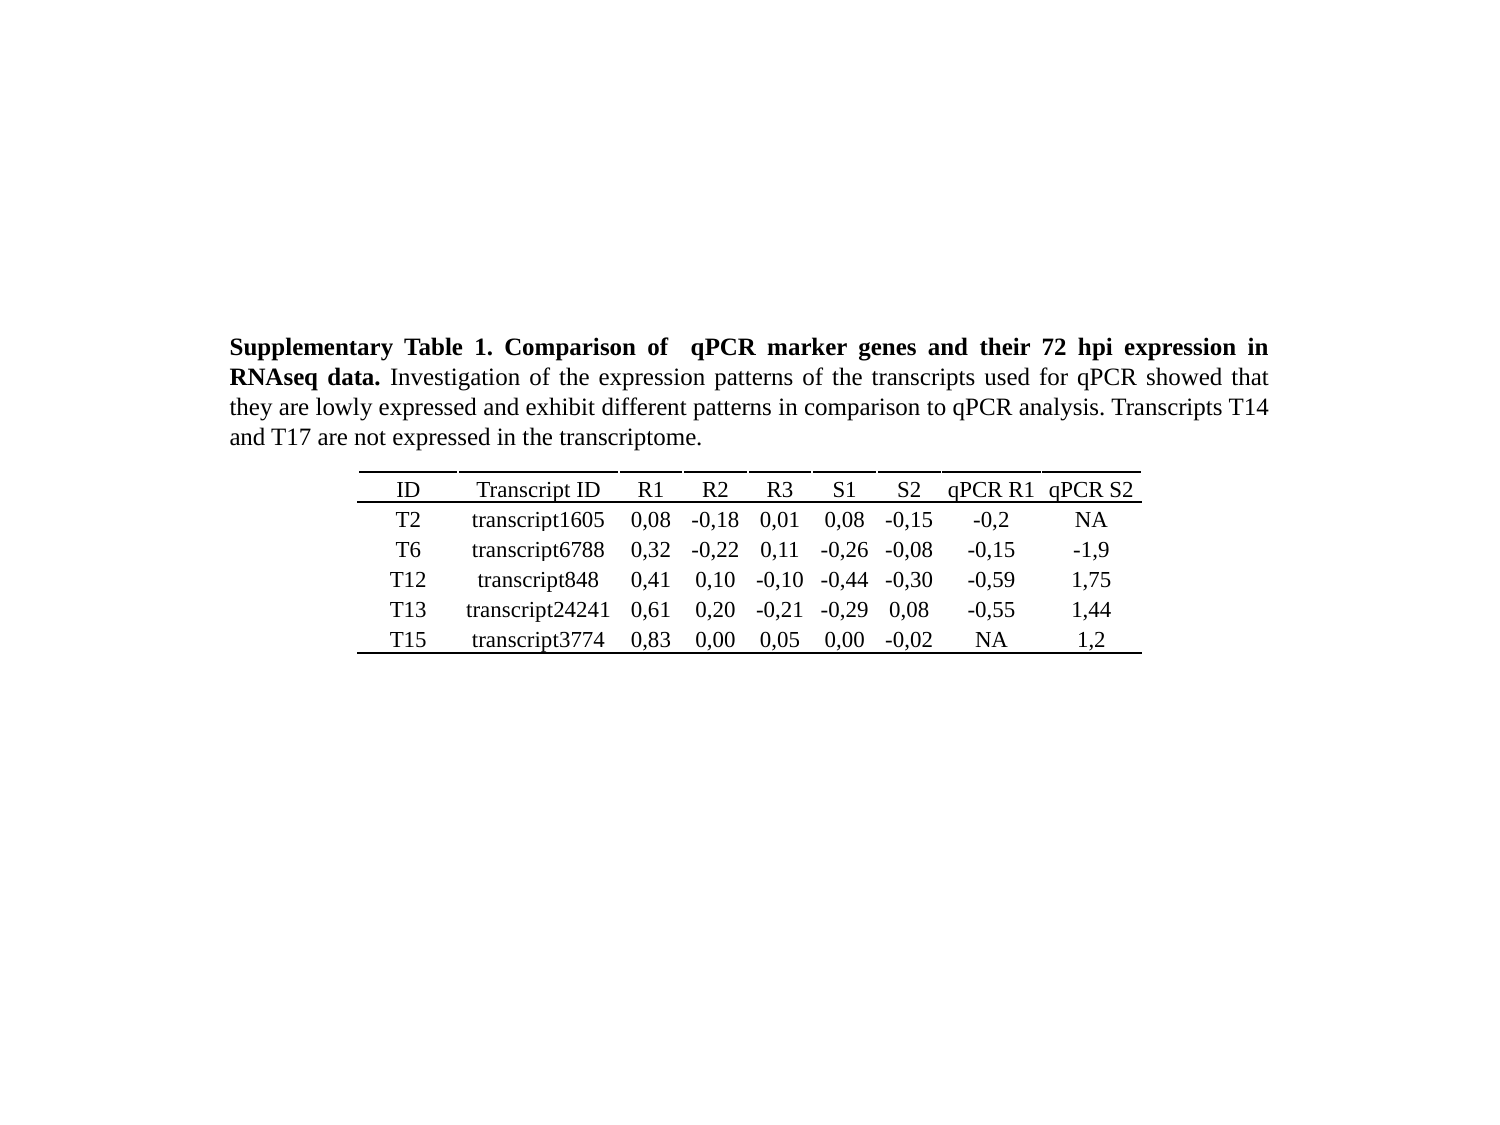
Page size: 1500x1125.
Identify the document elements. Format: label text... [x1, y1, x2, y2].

text_box Supplementary Table 1. Comparison of qPCR marker genes and their 72 hpi expression in RNAseq data. Investigation of the expression patterns of the transcripts used for qPCR showed that they are lowly expressed and exhibit different patterns in comparison to qPCR analysis. Transcripts T14 and T17 are not expressed in the transcriptome. [214, 323, 1286, 458]
table_header R3 [749, 473, 811, 501]
table_cell 0,11 [749, 533, 811, 561]
table_cell 1,75 [1042, 563, 1141, 592]
table_header qPCR S2 [1042, 473, 1141, 501]
table_cell 0,08 [813, 503, 876, 531]
table_cell -0,44 [813, 563, 876, 592]
table_cell T2 [359, 503, 457, 531]
table_cell -0,15 [878, 503, 941, 531]
table_cell NA [942, 624, 1041, 652]
table_cell transcript848 [459, 563, 618, 592]
table_header S2 [878, 473, 941, 501]
table_cell 0,00 [813, 624, 876, 652]
table_cell transcript24241 [459, 593, 618, 622]
table_cell transcript3774 [459, 624, 618, 652]
table_cell 0,00 [684, 624, 747, 652]
table_cell -0,59 [942, 563, 1041, 592]
table_cell -0,18 [684, 503, 747, 531]
table_cell T15 [359, 624, 457, 652]
table_cell NA [1042, 503, 1141, 531]
table_cell 1,44 [1042, 593, 1141, 622]
table_cell -0,2 [942, 503, 1041, 531]
table_cell T12 [359, 563, 457, 592]
table_cell transcript1605 [459, 503, 618, 531]
table_cell 1,2 [1042, 624, 1141, 652]
table_cell T6 [359, 533, 457, 561]
table_cell 0,01 [749, 503, 811, 531]
table_header S1 [813, 473, 876, 501]
table_cell 0,41 [620, 563, 682, 592]
table_header R1 [620, 473, 682, 501]
table_cell transcript6788 [459, 533, 618, 561]
table_header Transcript ID [459, 473, 618, 501]
table_cell 0,32 [620, 533, 682, 561]
table_cell 0,08 [620, 503, 682, 531]
table_cell -0,22 [684, 533, 747, 561]
table_cell -0,30 [878, 563, 941, 592]
table_cell 0,05 [749, 624, 811, 652]
table_header R2 [684, 473, 747, 501]
table_header qPCR R1 [942, 473, 1041, 501]
table_cell -0,15 [942, 533, 1041, 561]
table_cell -0,29 [813, 593, 876, 622]
table_cell 0,61 [620, 593, 682, 622]
table_header ID [359, 473, 457, 501]
table_cell -0,02 [878, 624, 941, 652]
table_cell -0,26 [813, 533, 876, 561]
table_cell 0,08 [878, 593, 941, 622]
table_cell -0,21 [749, 593, 811, 622]
table_cell 0,83 [620, 624, 682, 652]
table_cell 0,10 [684, 563, 747, 592]
table_cell -0,08 [878, 533, 941, 561]
table_cell -0,55 [942, 593, 1041, 622]
table_cell -1,9 [1042, 533, 1141, 561]
table_cell T13 [359, 593, 457, 622]
table_cell -0,10 [749, 563, 811, 592]
table_cell 0,20 [684, 593, 747, 622]
